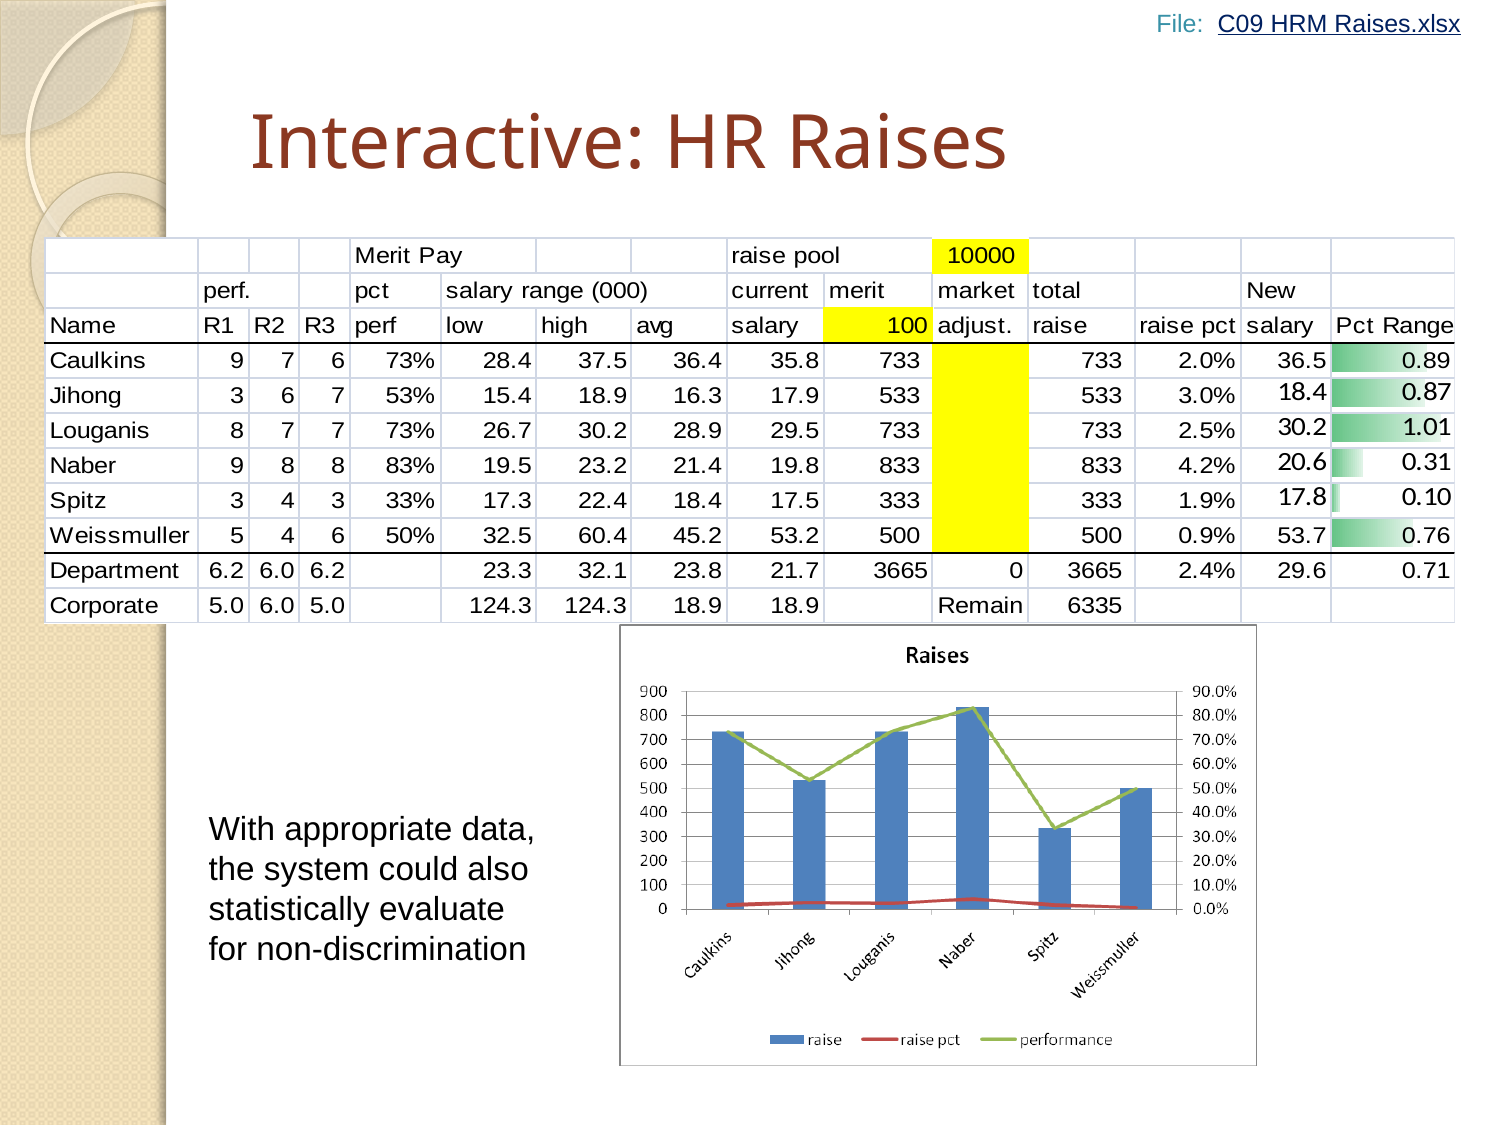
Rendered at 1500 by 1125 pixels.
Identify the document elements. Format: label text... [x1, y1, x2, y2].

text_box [43, 237, 1457, 625]
picture [618, 624, 1257, 1066]
text_box File: C09 HRM Raises.xlsx [1141, 0, 1477, 46]
title Interactive: HR Raises [235, 45, 1466, 233]
text_box With appropriate data, the system could also statistically evaluate for non-discrimination [193, 799, 557, 975]
